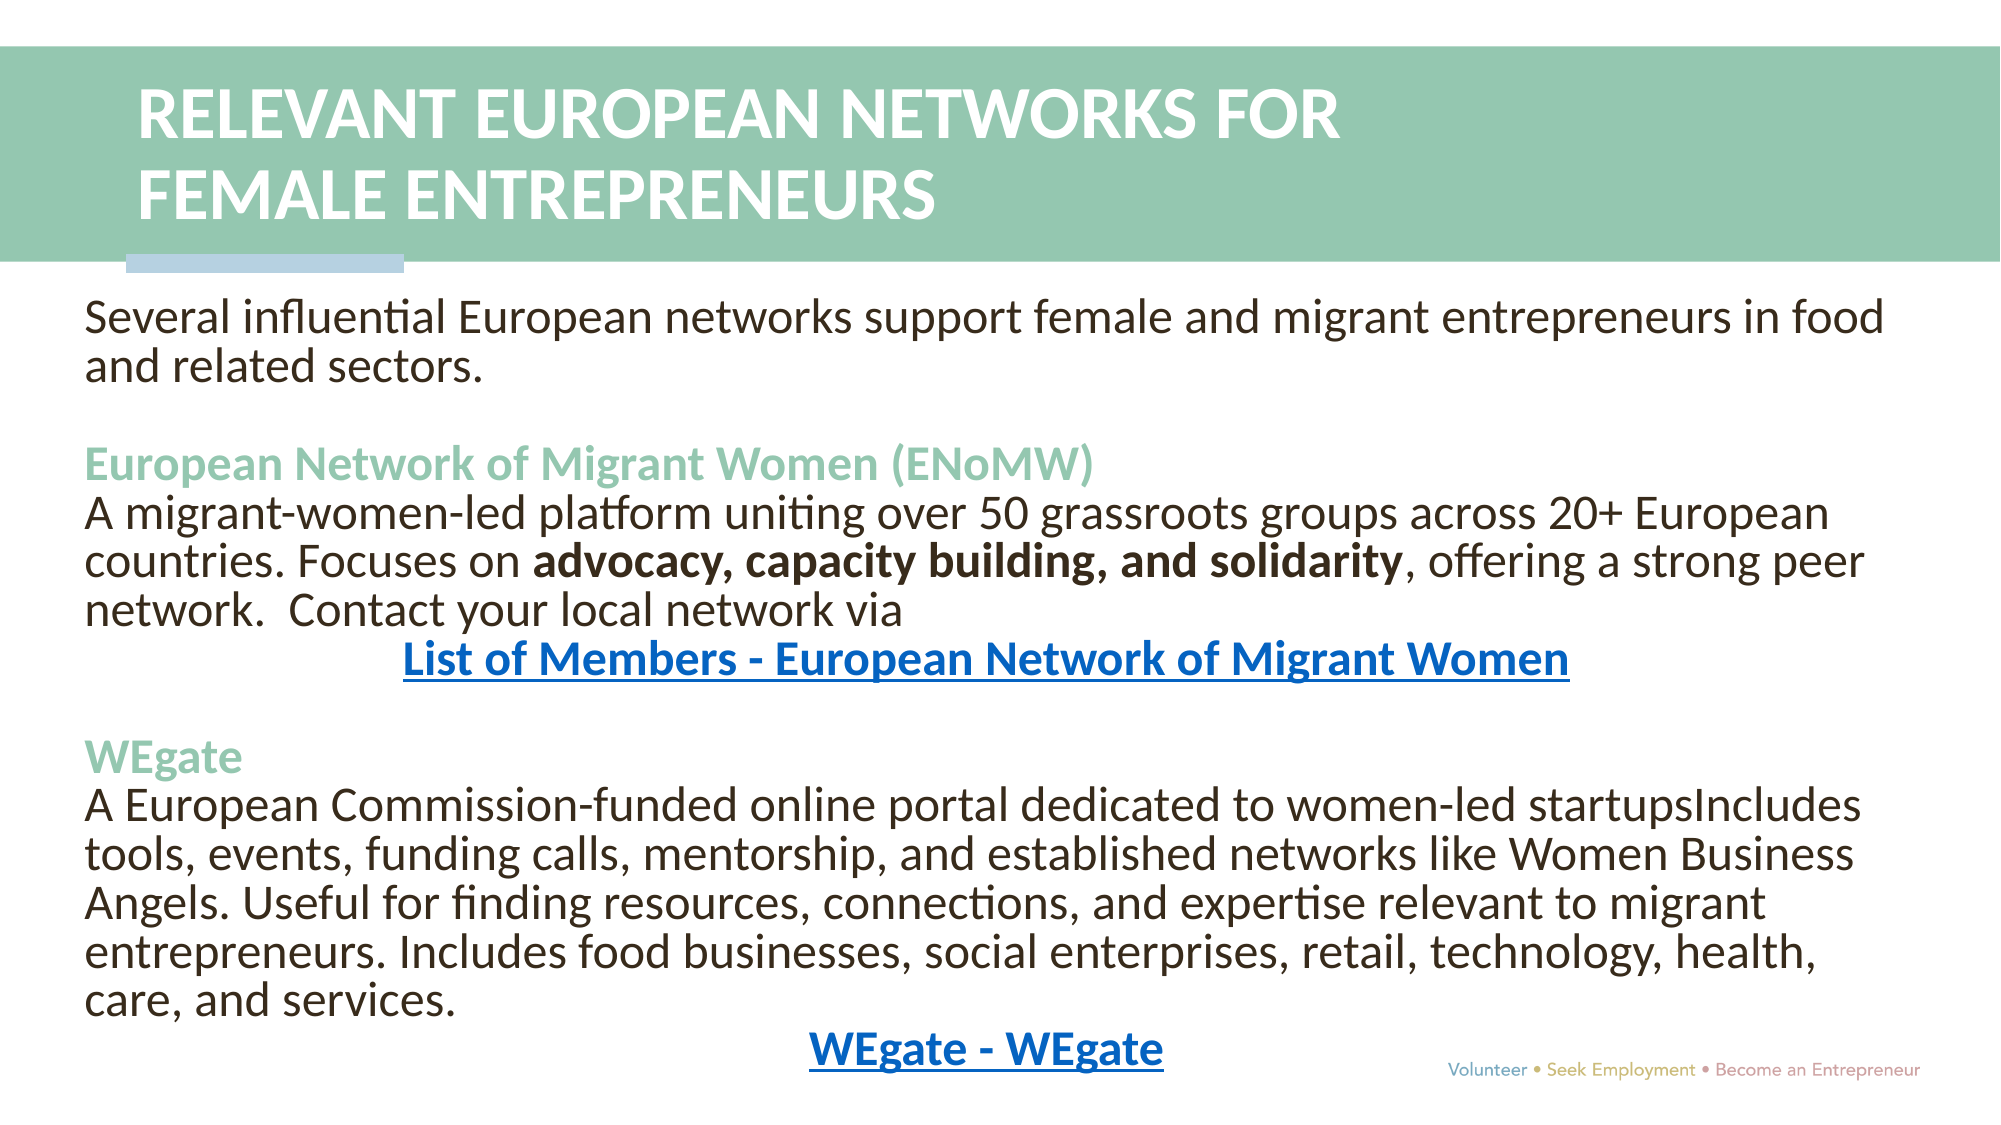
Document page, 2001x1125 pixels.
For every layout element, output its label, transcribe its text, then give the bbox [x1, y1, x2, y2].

picture [1418, 1046, 1971, 1103]
list RELEVANT EUROPEAN NETWORKS FOR FEMALE ENTREPRENEURS [123, 62, 1904, 247]
text_box Several influential European networks support female and migrant entrepreneurs in food and related sectors. European Network of Migrant Women (ENoMW) A migrant-women-led platform uniting over 50 grassroots groups across 20+ European countries. Focuses on advocacy, capacity building, and solidarity, offering a strong peer network. Contact your local network via List of Members - European Network of Migrant Women WEgate A European Commission-funded online portal dedicated to women-led startupsIncludes tools, events, funding calls, mentorship, and established networks like Women Business Angels. Useful for finding resources, connections, and expertise relevant to migrant entrepreneurs. Includes food businesses, social enterprises, retail, technology, health, care, and services. WEgate - WEgate ​ [69, 287, 1904, 876]
